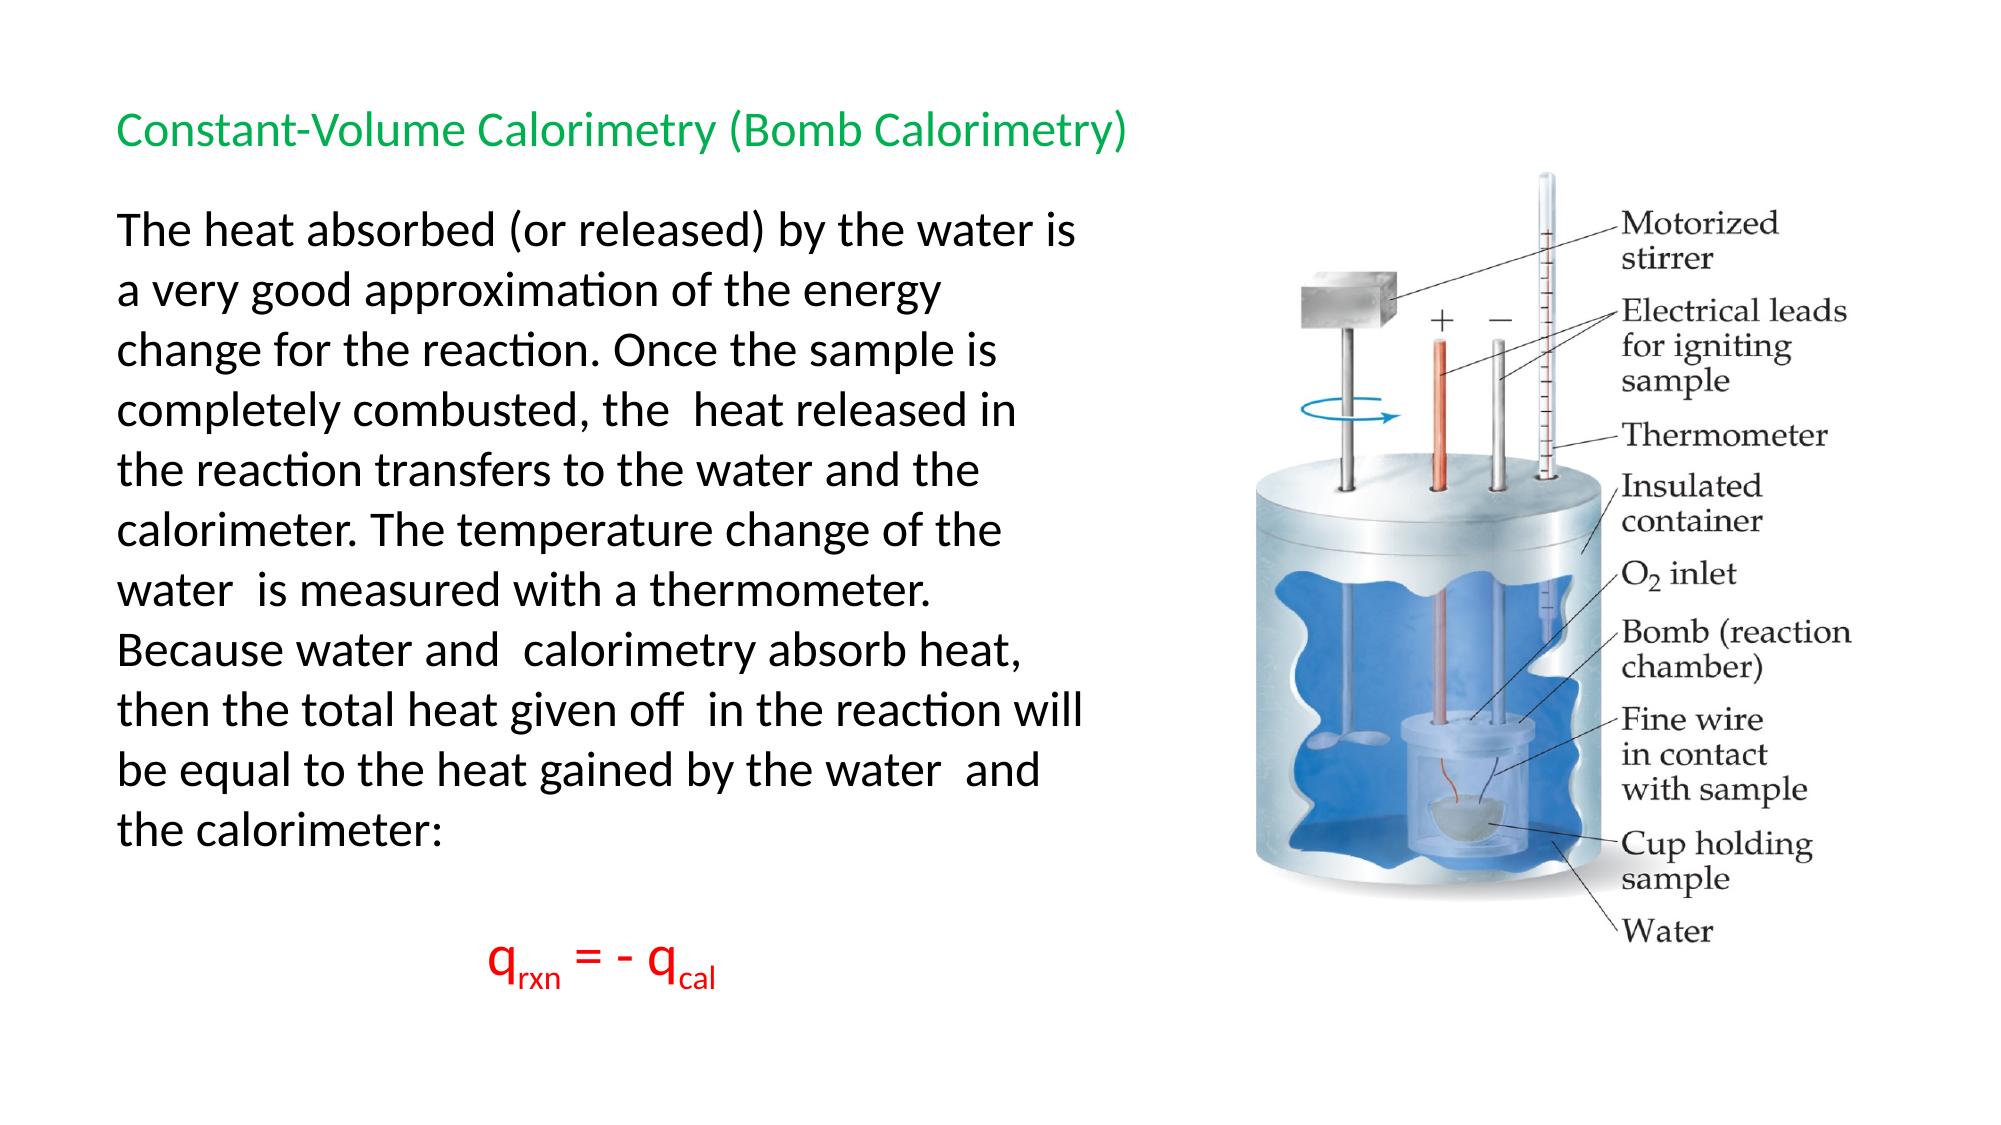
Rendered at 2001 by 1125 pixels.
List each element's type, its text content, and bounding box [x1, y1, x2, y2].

text_box Constant-Volume Calorimetry (Bomb Calorimetry) [101, 88, 1468, 164]
text_box The heat absorbed (or released) by the water is a very good approximation of the energy change for the reaction. Once the sample is completely combusted, the heat released in the reaction transfers to the water and the calorimeter. The temperature change of the water is measured with a thermometer. Because water and calorimetry absorb heat, then the total heat given off in the reaction will be equal to the heat gained by the water and the calorimeter: qrxn = - qcal [101, 189, 1102, 1004]
picture [1248, 164, 1859, 977]
